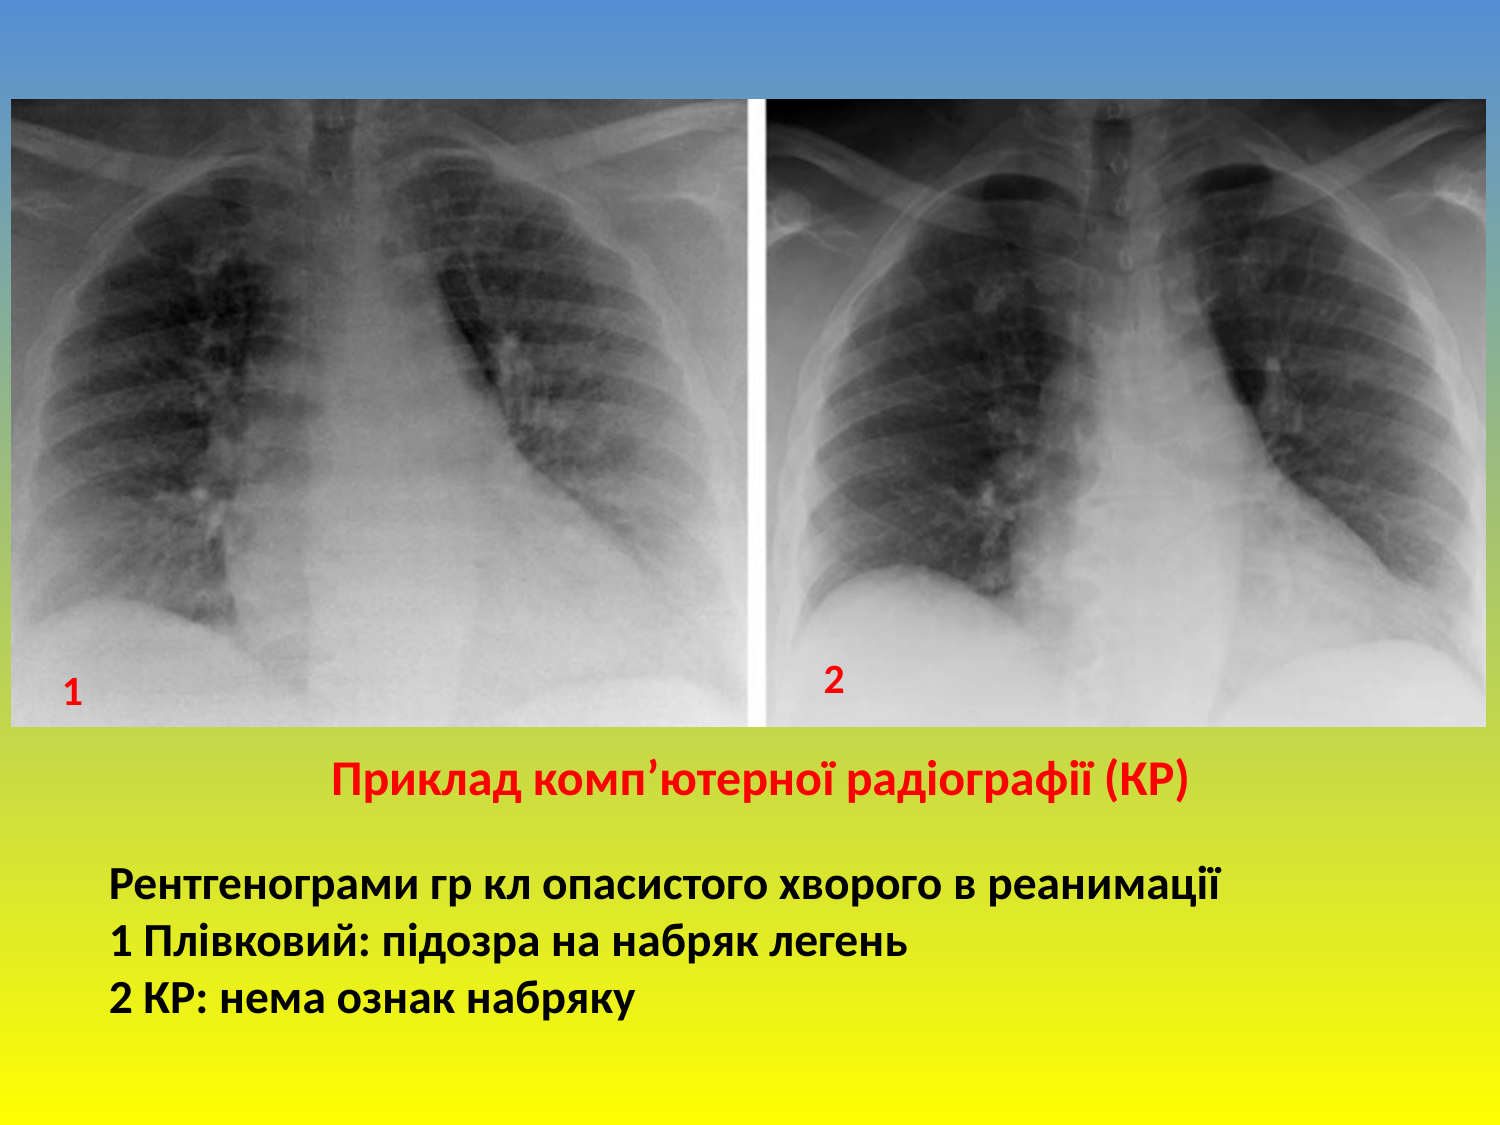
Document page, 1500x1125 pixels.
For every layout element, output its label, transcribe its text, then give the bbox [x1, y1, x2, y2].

picture [11, 99, 1486, 727]
title Рентгенограми гр кл опасистого хворого в реанимації 1 Плівковий: підозра на набряк легень 2 КР: нема ознак набряку [93, 843, 1444, 1032]
text_box Приклад комп’ютерної радіографії (КР) [316, 738, 1219, 873]
